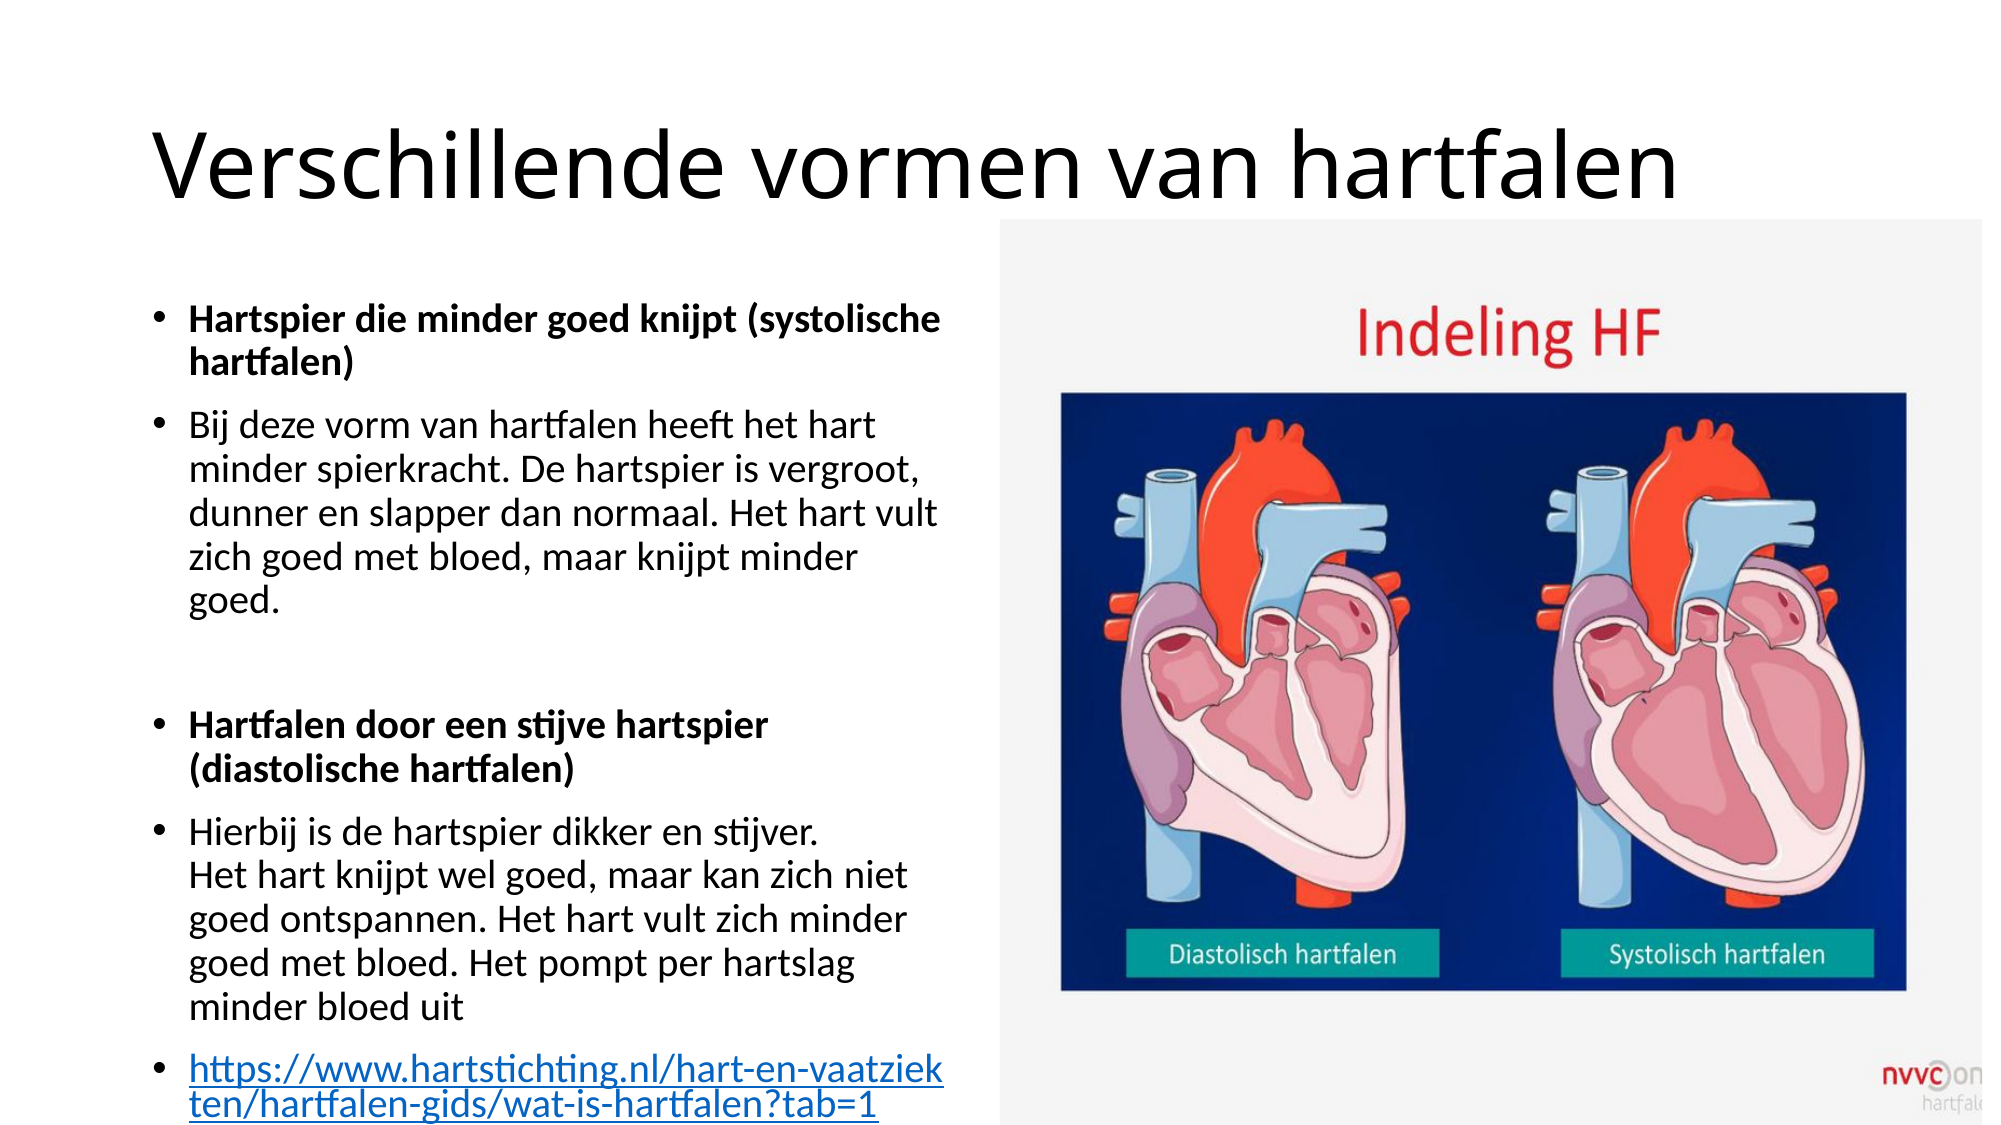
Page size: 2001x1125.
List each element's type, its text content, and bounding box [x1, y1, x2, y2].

list Hartspier die minder goed knijpt (systolische hartfalen) Bij deze vorm van hartfalen heeft het hart minder spierkracht. De hartspier is vergroot, dunner en slapper dan normaal. Het hart vult zich goed met bloed, maar knijpt minder goed. Hartfalen door een stijve hartspier (diastolische hartfalen) Hierbij is de hartspier dikker en stijver. Het hart knijpt wel goed, maar kan zich niet goed ontspannen. Het hart vult zich minder goed met bloed. Het pompt per hartslag minder bloed uit https://www.hartstichting.nl/hart-en-vaatziekten/hartfalen-gids/wat-is-hartfalen?tab=1 [137, 233, 961, 1106]
picture [999, 219, 1983, 1125]
title Verschillende vormen van hartfalen [137, 59, 1863, 278]
